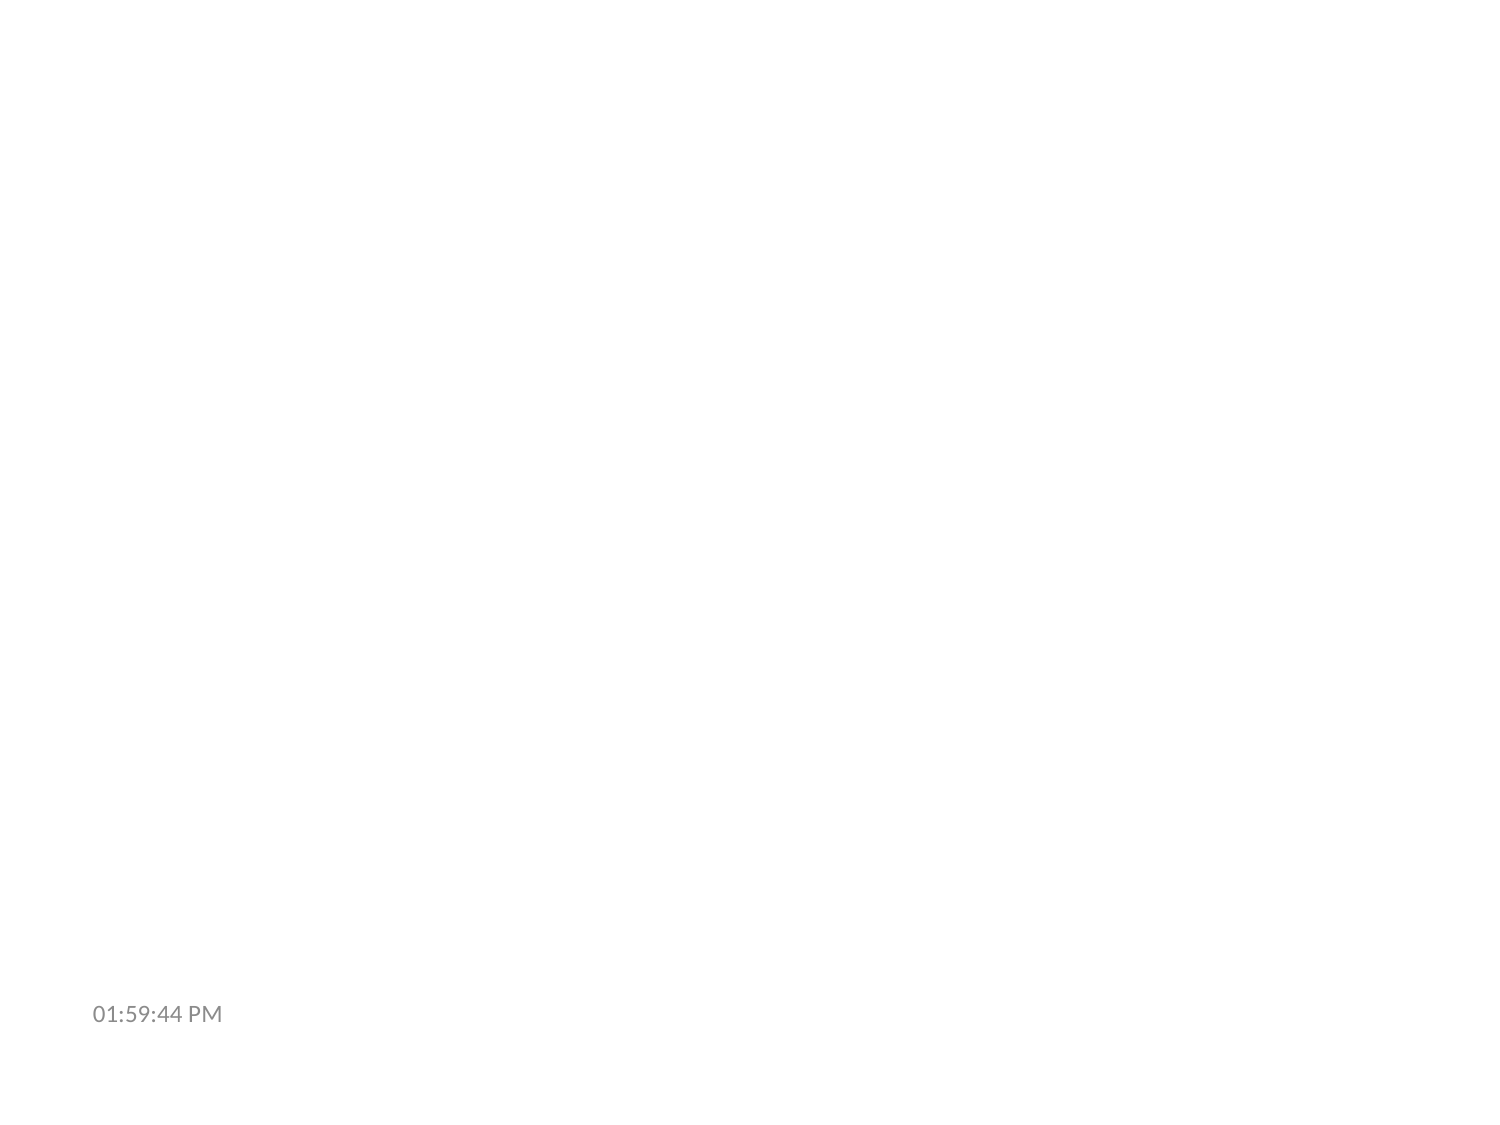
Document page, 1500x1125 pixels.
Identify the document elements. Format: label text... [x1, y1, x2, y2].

text_box 3:35:09 PM [77, 982, 428, 1043]
